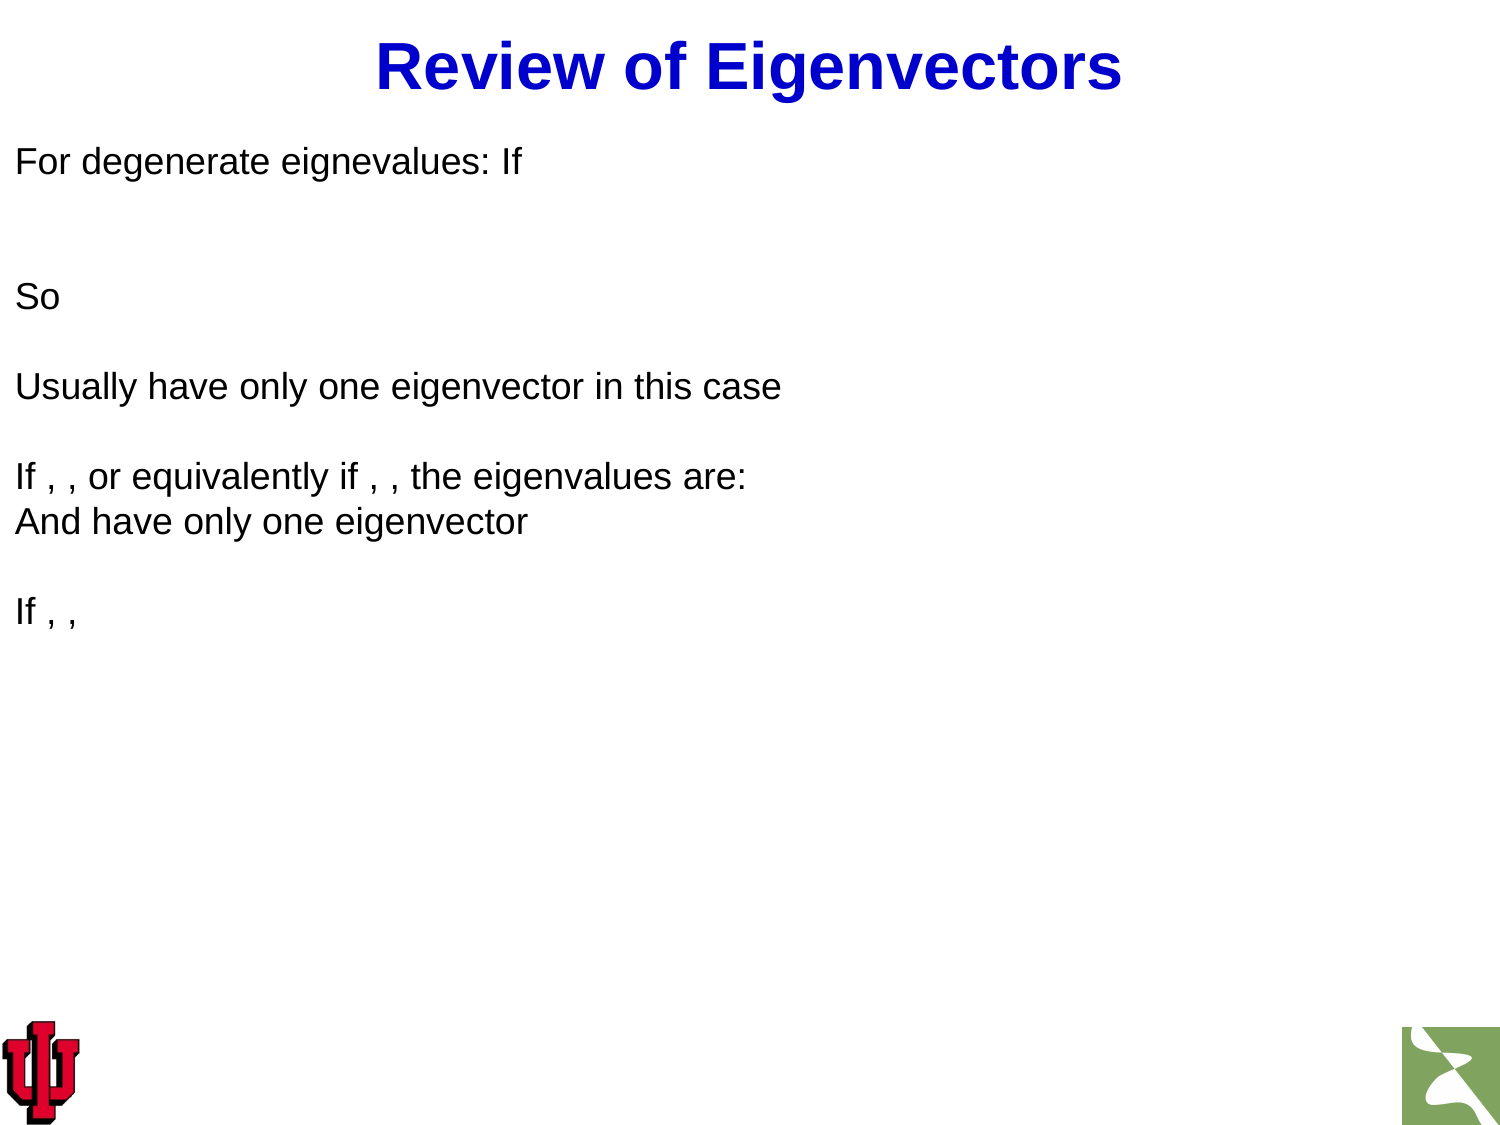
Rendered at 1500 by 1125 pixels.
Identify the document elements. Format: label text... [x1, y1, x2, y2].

title Review of Eigenvectors [0, 0, 1500, 125]
picture [0, 1020, 80, 1125]
picture [1402, 1027, 1500, 1125]
